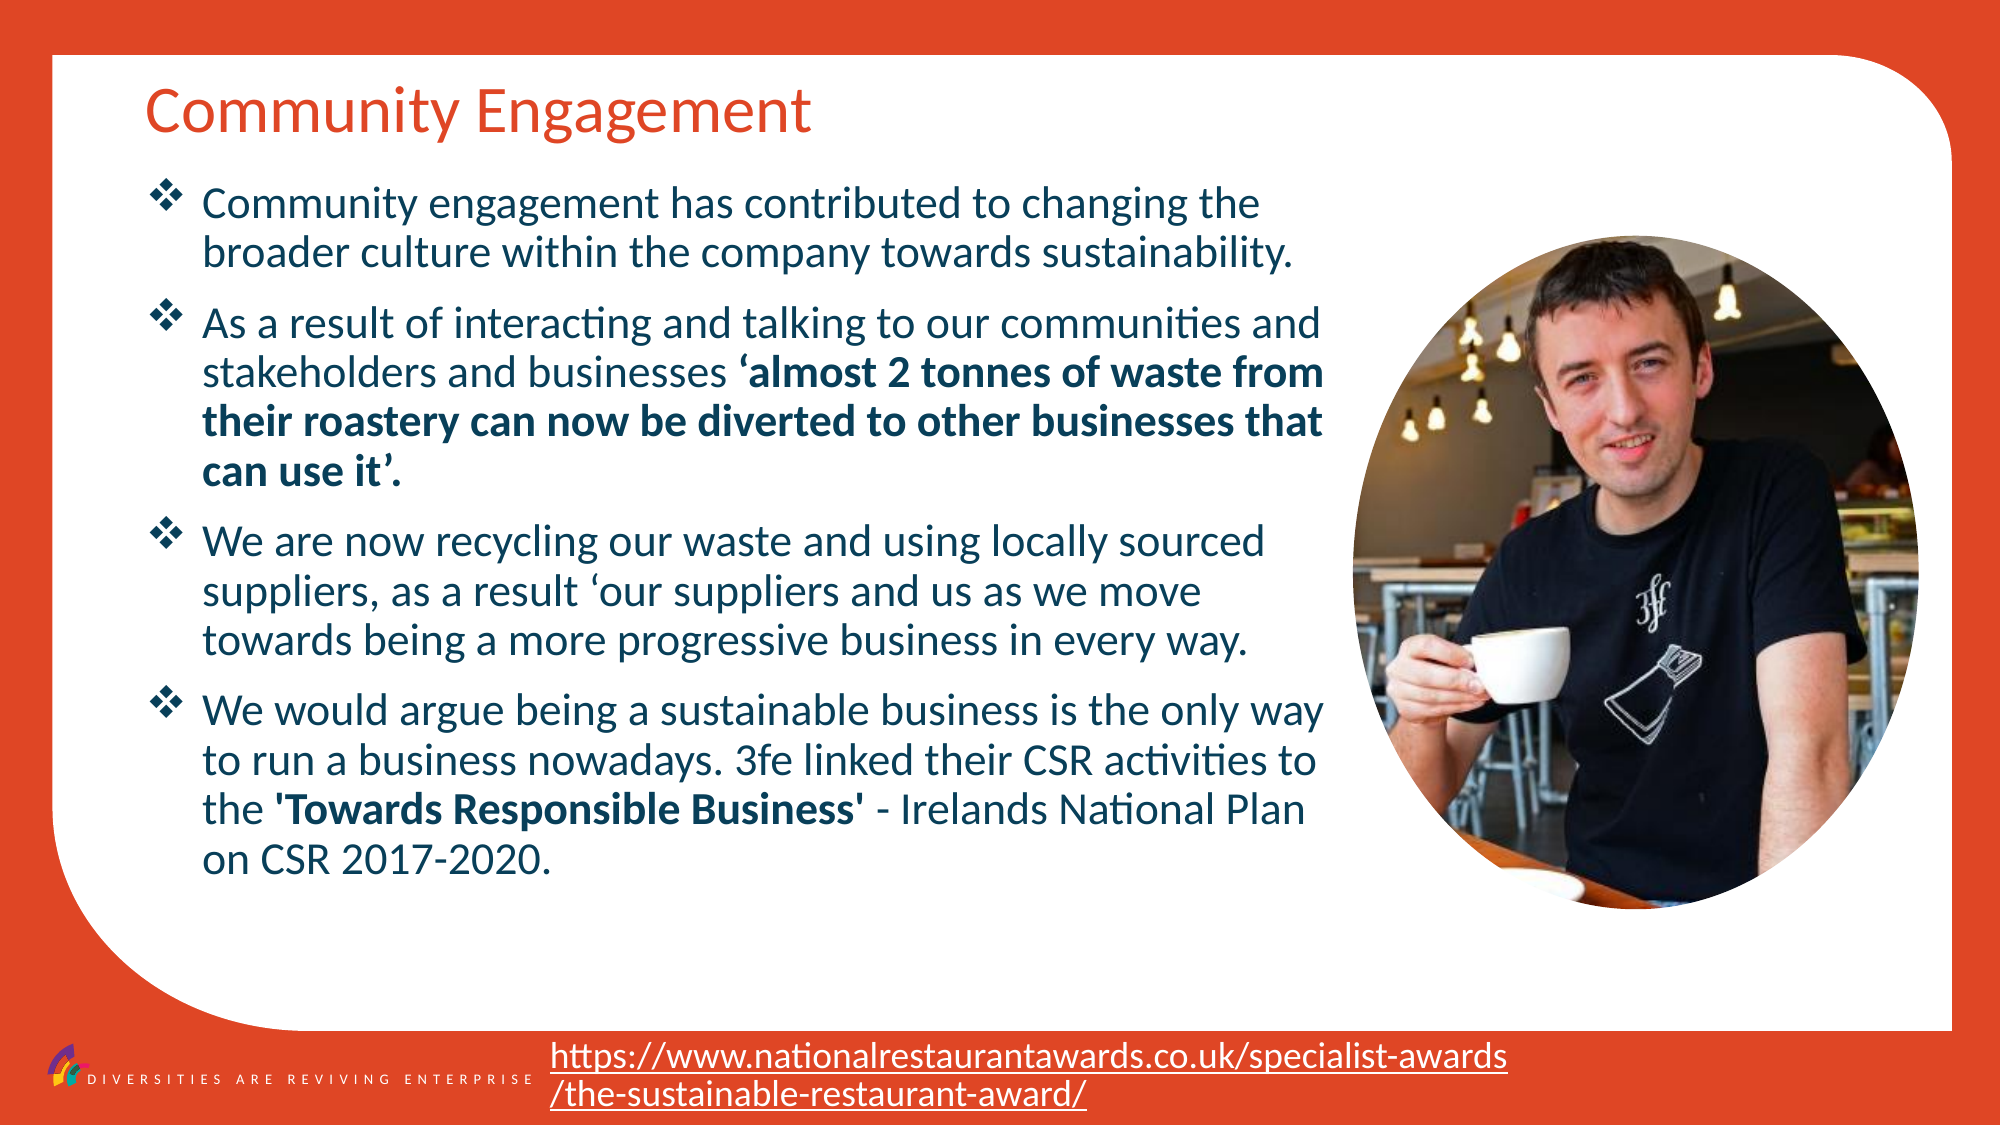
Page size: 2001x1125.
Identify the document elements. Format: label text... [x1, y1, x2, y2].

list Community engagement has contributed to changing the broader culture within the company towards sustainability. As a result of interacting and talking to our communities and stakeholders and businesses ‘almost 2 tonnes of waste from their roastery can now be diverted to other businesses that can use it’. We are now recycling our waste and using locally sourced suppliers, as a result ‘our suppliers and us as we move towards being a more progressive business in every way. We would argue being a sustainable business is the only way to run a business nowadays. 3fe linked their CSR activities to the 'Towards Responsible Business' - Irelands National Plan on CSR 2017-2020. [130, 200, 1353, 803]
picture [1352, 235, 1919, 910]
text_box https://www.nationalrestaurantawards.co.uk/specialist-awards/the-sustainable-restaurant-award/ [535, 1024, 1536, 1125]
list Community Engagement [130, 67, 1869, 200]
